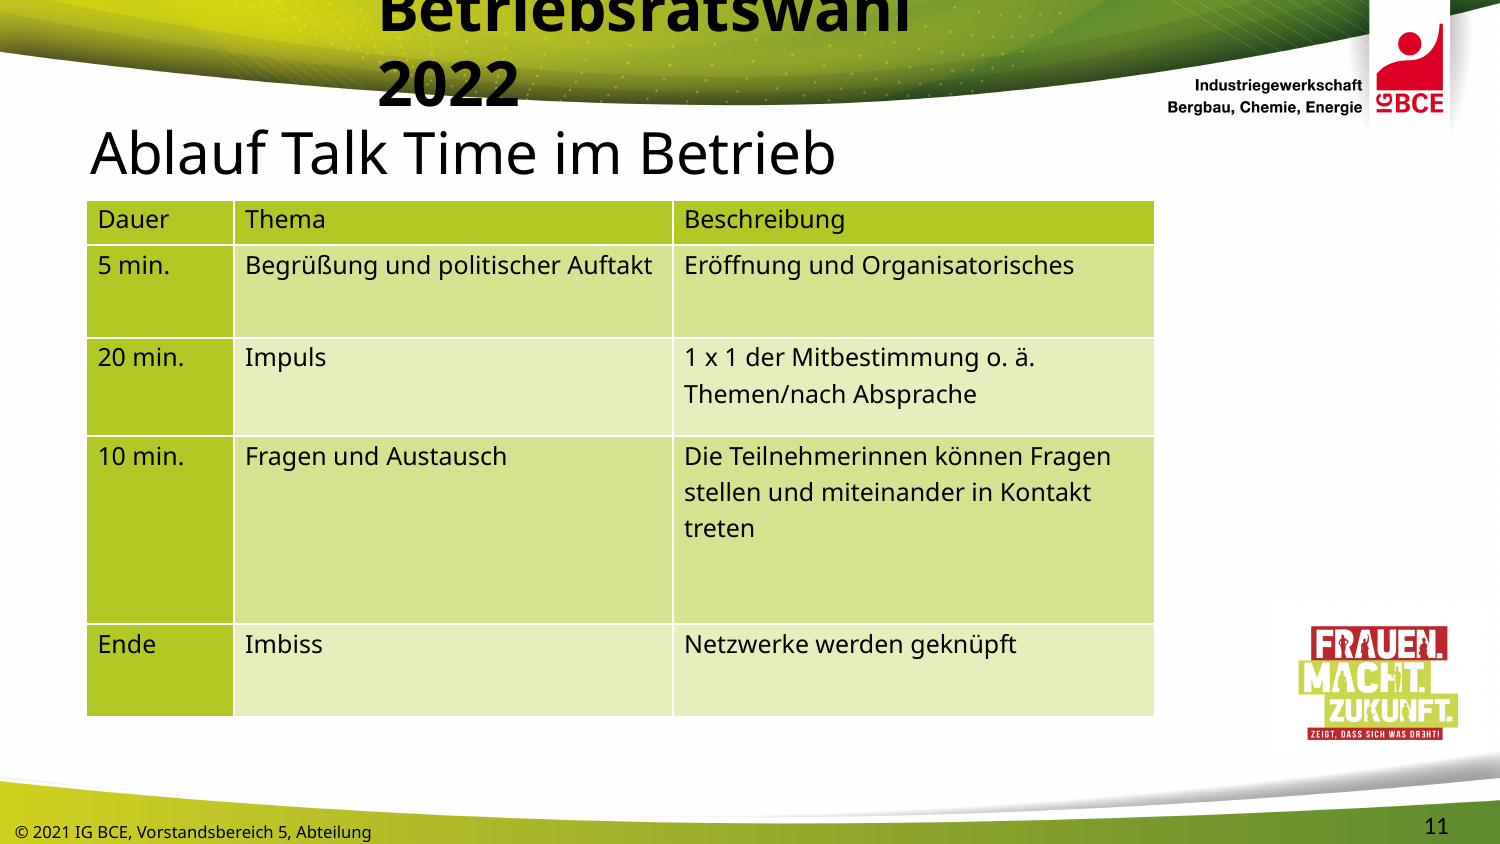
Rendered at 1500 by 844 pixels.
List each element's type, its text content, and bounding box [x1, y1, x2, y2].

table_header Thema [235, 201, 672, 244]
title Betriebsratswahl 2022 [362, 1, 1033, 86]
table_cell 5 min. [87, 246, 233, 337]
table_cell Fragen und Austausch [235, 437, 672, 623]
table_header Dauer [87, 201, 233, 244]
table_cell 20 min. [87, 339, 233, 435]
table_cell Imbiss [235, 625, 672, 716]
table_cell Begrüßung und politischer Auftakt [235, 246, 672, 337]
table_header Beschreibung [674, 201, 1154, 244]
table_cell 1 x 1 der Mitbestimmung o. ä. Themen/nach Absprache [674, 339, 1154, 435]
list Ablauf Talk Time im Betrieb [75, 109, 1425, 667]
picture [0, 0, 1500, 844]
slide_number 11 [1114, 801, 1465, 844]
table_cell Die Teilnehmerinnen können Fragen stellen und miteinander in Kontakt treten [674, 437, 1154, 623]
table_cell Netzwerke werden geknüpft [674, 625, 1154, 716]
table_cell Eröffnung und Organisatorisches [674, 246, 1154, 337]
table_cell 10 min. [87, 437, 233, 623]
table_cell Impuls [235, 339, 672, 435]
table_cell Ende [87, 625, 233, 716]
